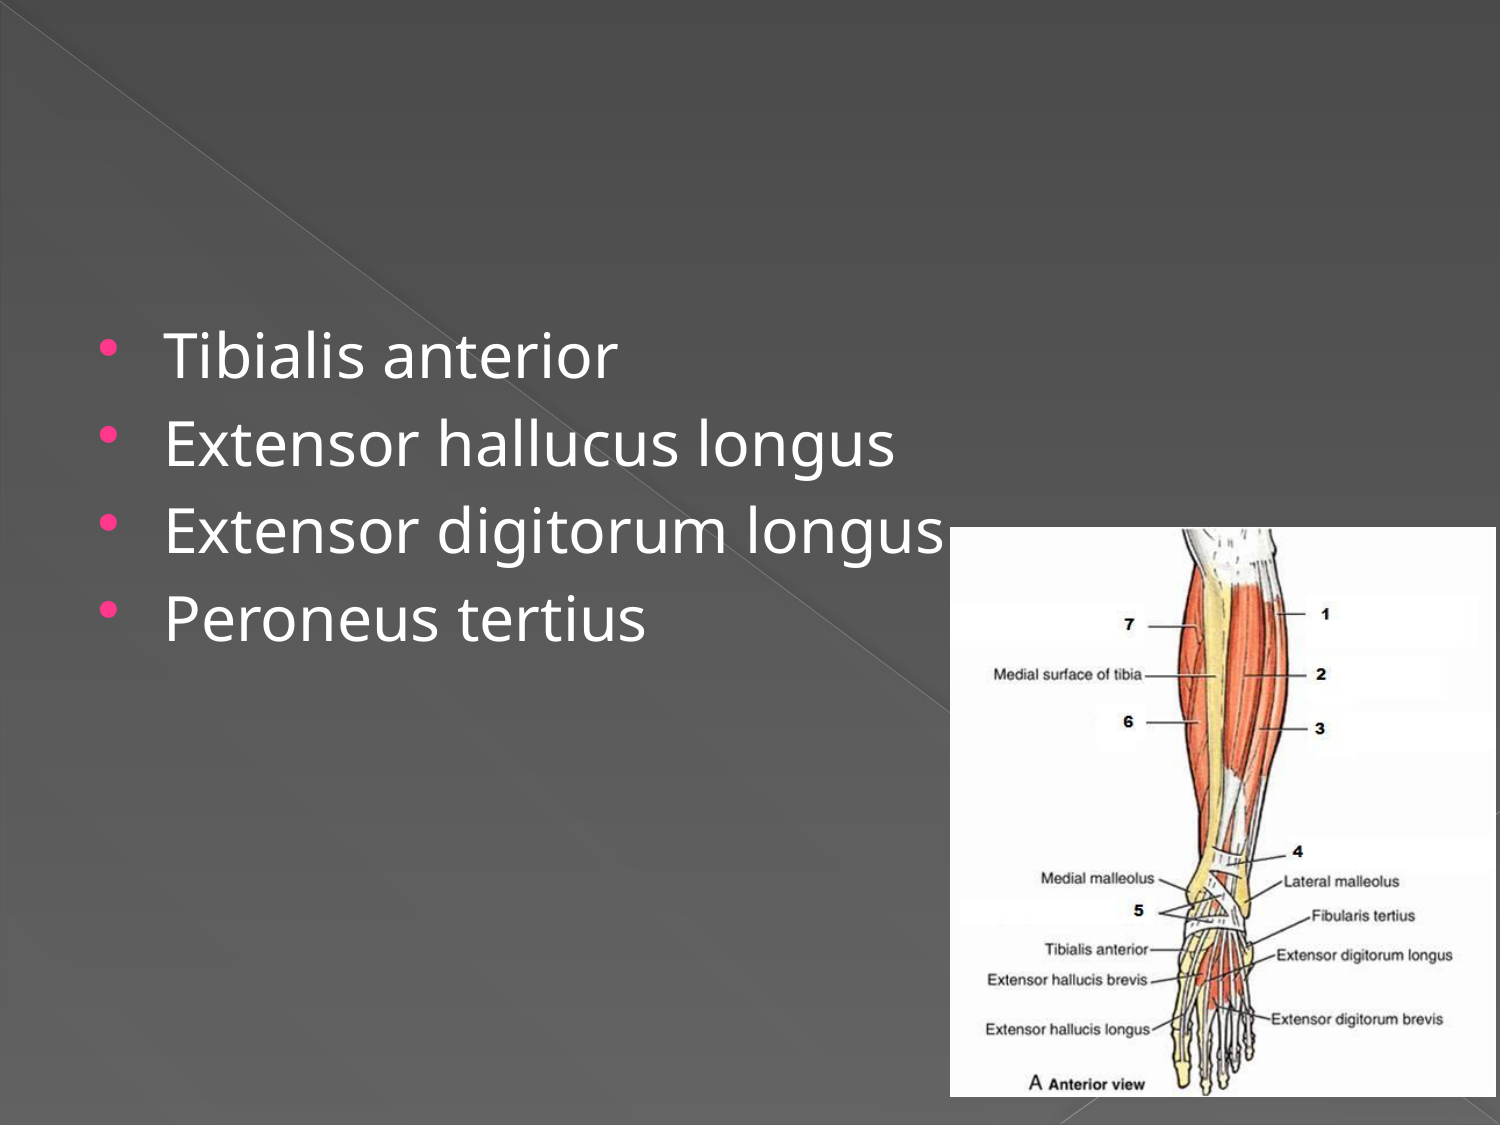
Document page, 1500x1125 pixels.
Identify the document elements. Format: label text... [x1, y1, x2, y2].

picture [950, 526, 1496, 1098]
list Tibialis anterior Extensor hallucus longus Extensor digitorum longus Peroneus tertius [75, 308, 1425, 1059]
